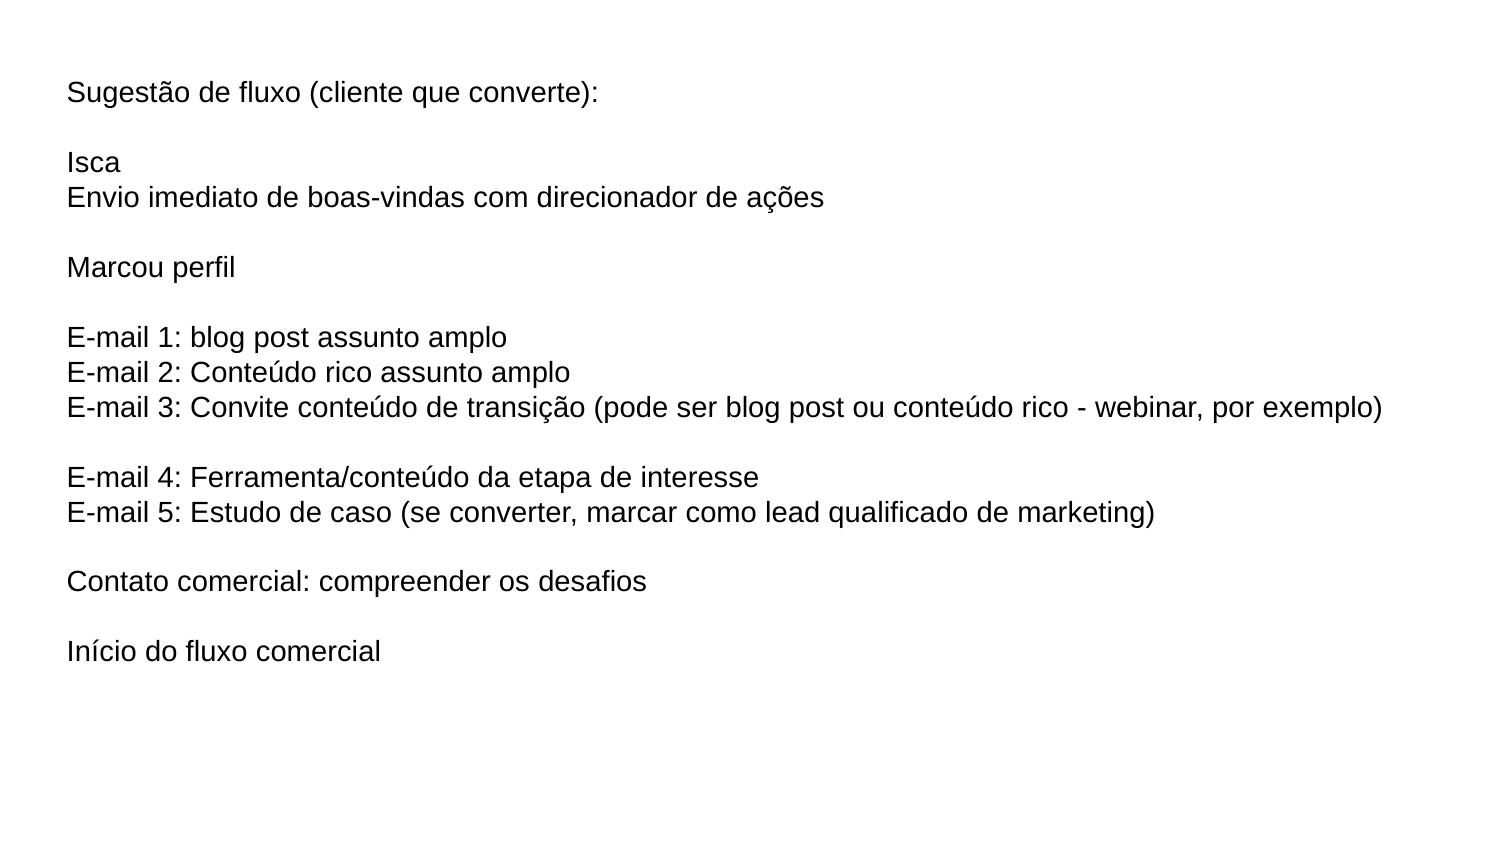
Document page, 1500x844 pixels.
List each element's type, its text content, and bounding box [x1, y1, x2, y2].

text_box Sugestão de fluxo (cliente que converte): Isca Envio imediato de boas-vindas com direcionador de ações Marcou perfil E-mail 1: blog post assunto amplo E-mail 2: Conteúdo rico assunto amplo E-mail 3: Convite conteúdo de transição (pode ser blog post ou conteúdo rico - webinar, por exemplo) E-mail 4: Ferramenta/conteúdo da etapa de interesse E-mail 5: Estudo de caso (se converter, marcar como lead qualificado de marketing) Contato comercial: compreender os desafios Início do fluxo comercial [51, 58, 1416, 790]
